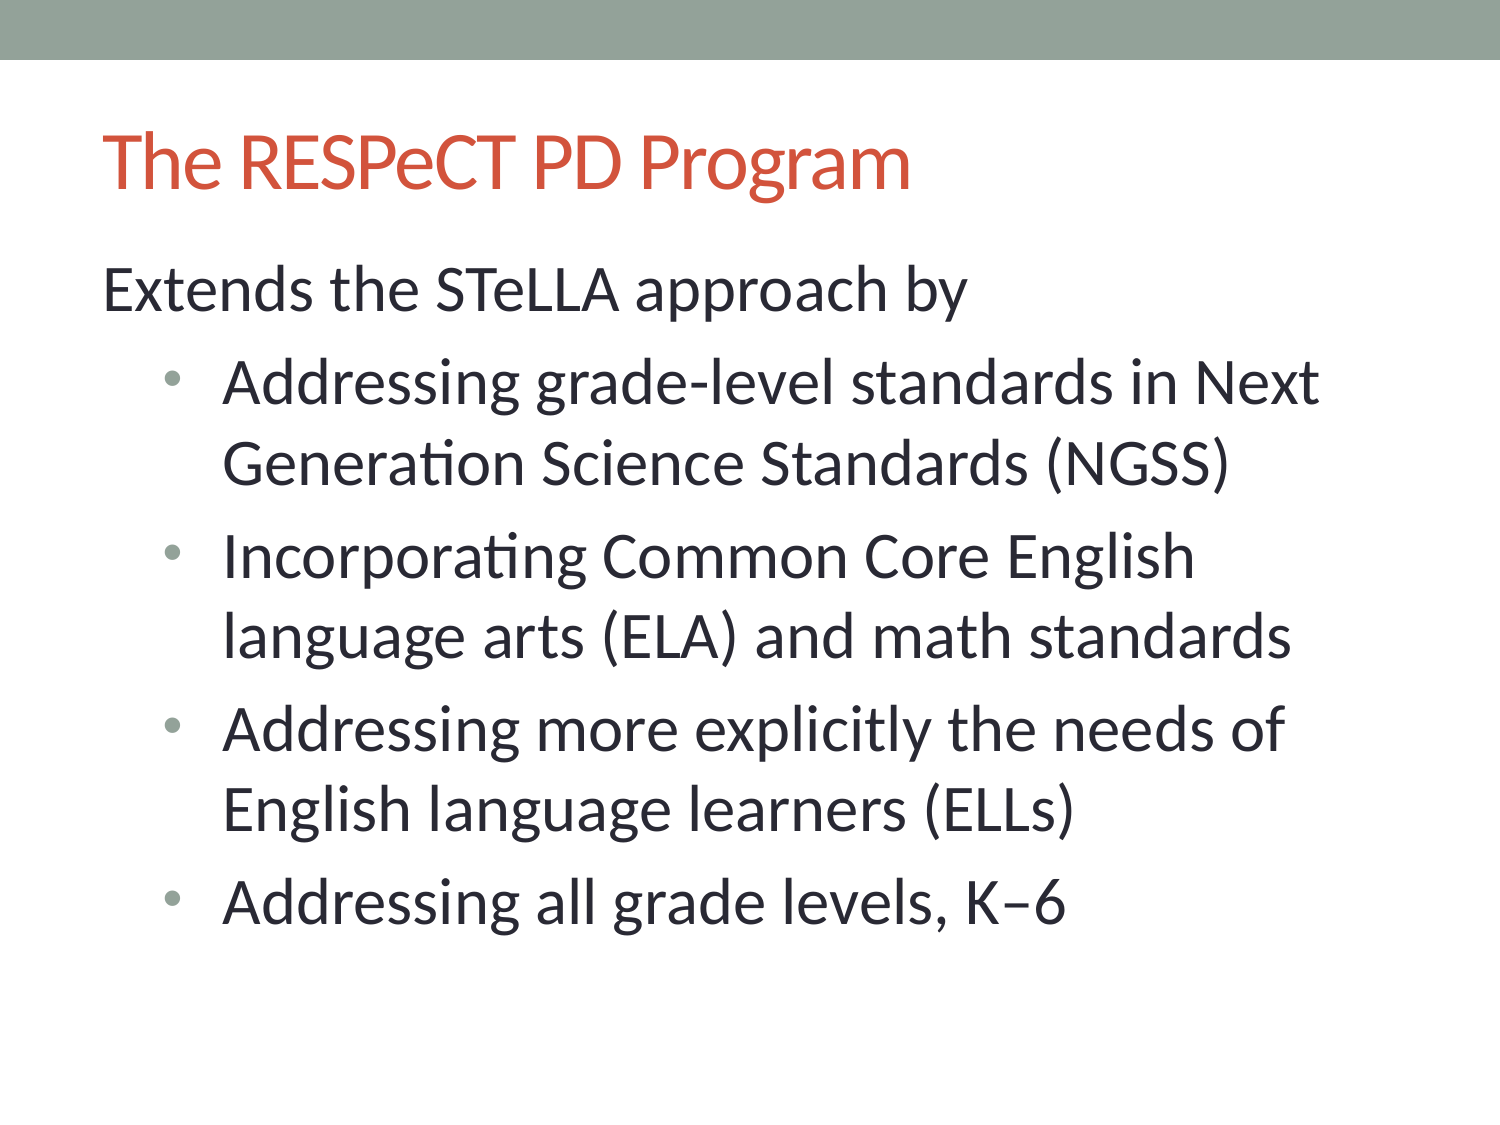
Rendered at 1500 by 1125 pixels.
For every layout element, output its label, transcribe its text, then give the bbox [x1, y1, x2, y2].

list Extends the STeLLA approach by Addressing grade-level standards in Next Generation Science Standards (NGSS) Incorporating Common Core English language arts (ELA) and math standards Addressing more explicitly the needs of English language learners (ELLs) Addressing all grade levels, K–6 [87, 237, 1425, 1038]
title The RESPeCT PD Program [87, 75, 1425, 237]
